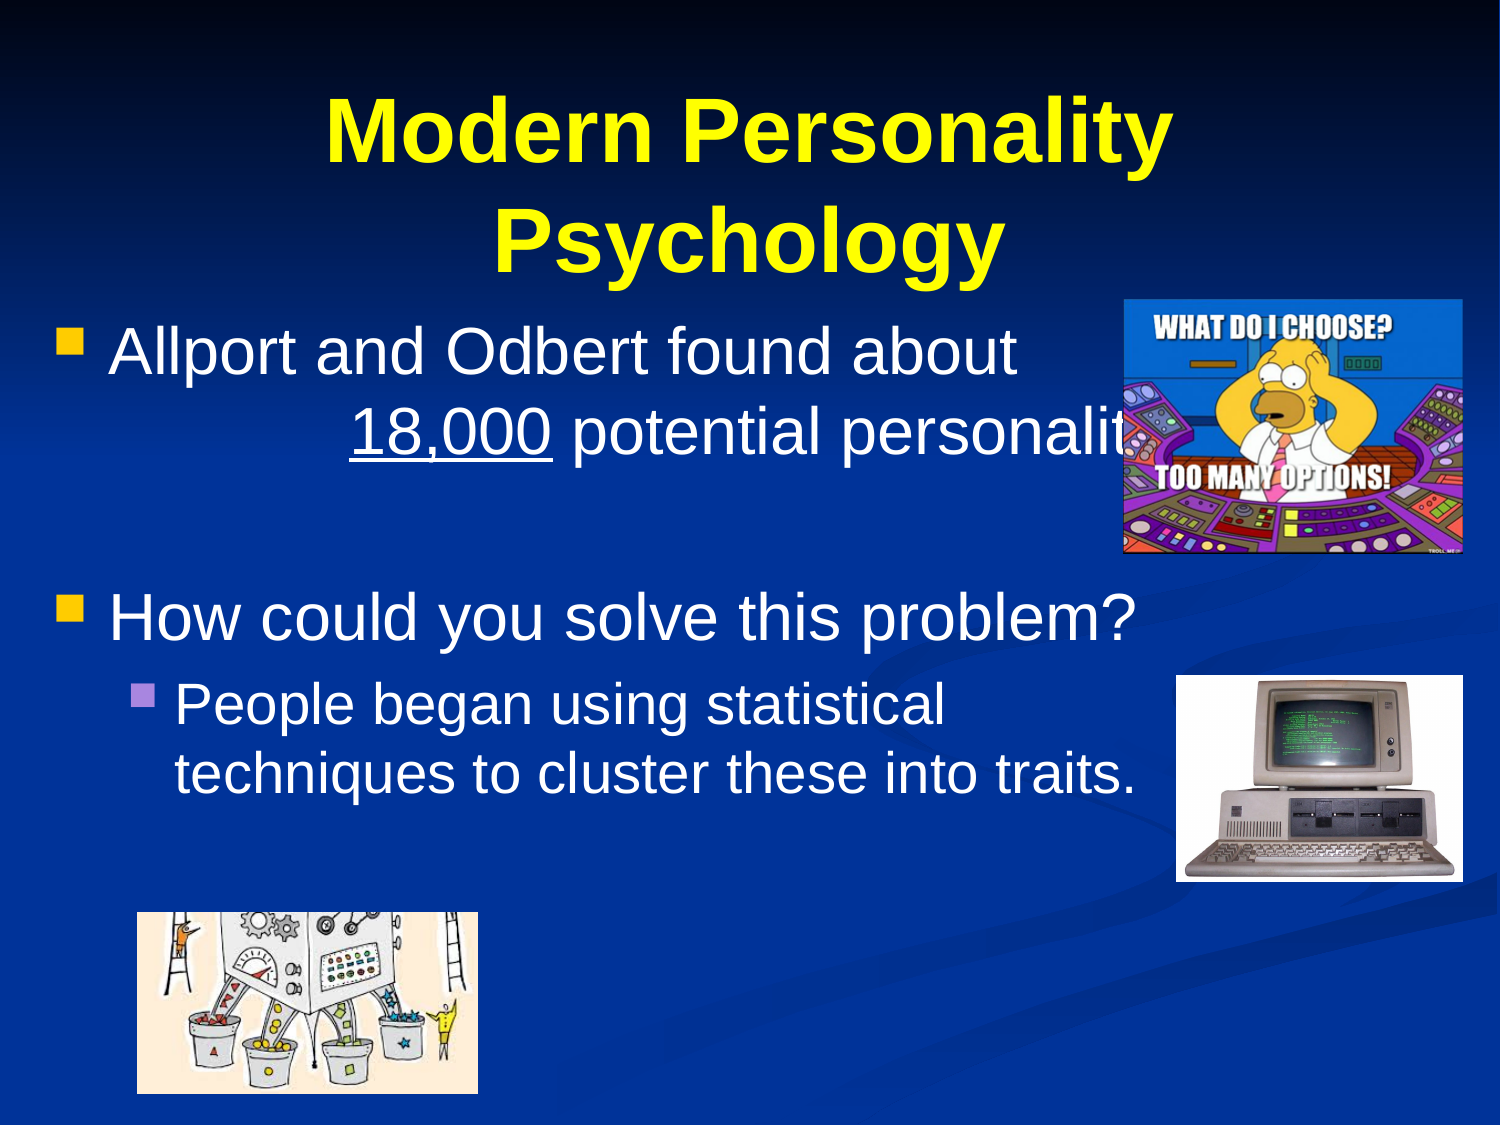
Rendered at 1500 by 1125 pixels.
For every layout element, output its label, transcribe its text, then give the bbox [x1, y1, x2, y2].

picture [1176, 674, 1463, 882]
picture [137, 912, 479, 1094]
picture [1123, 299, 1463, 555]
list Allport and Odbert found about 18,000 potential personality traits. How could you solve this problem? People began using statistical techniques to cluster these into traits. [37, 299, 1463, 1043]
title Modern Personality Psychology [75, 87, 1425, 275]
